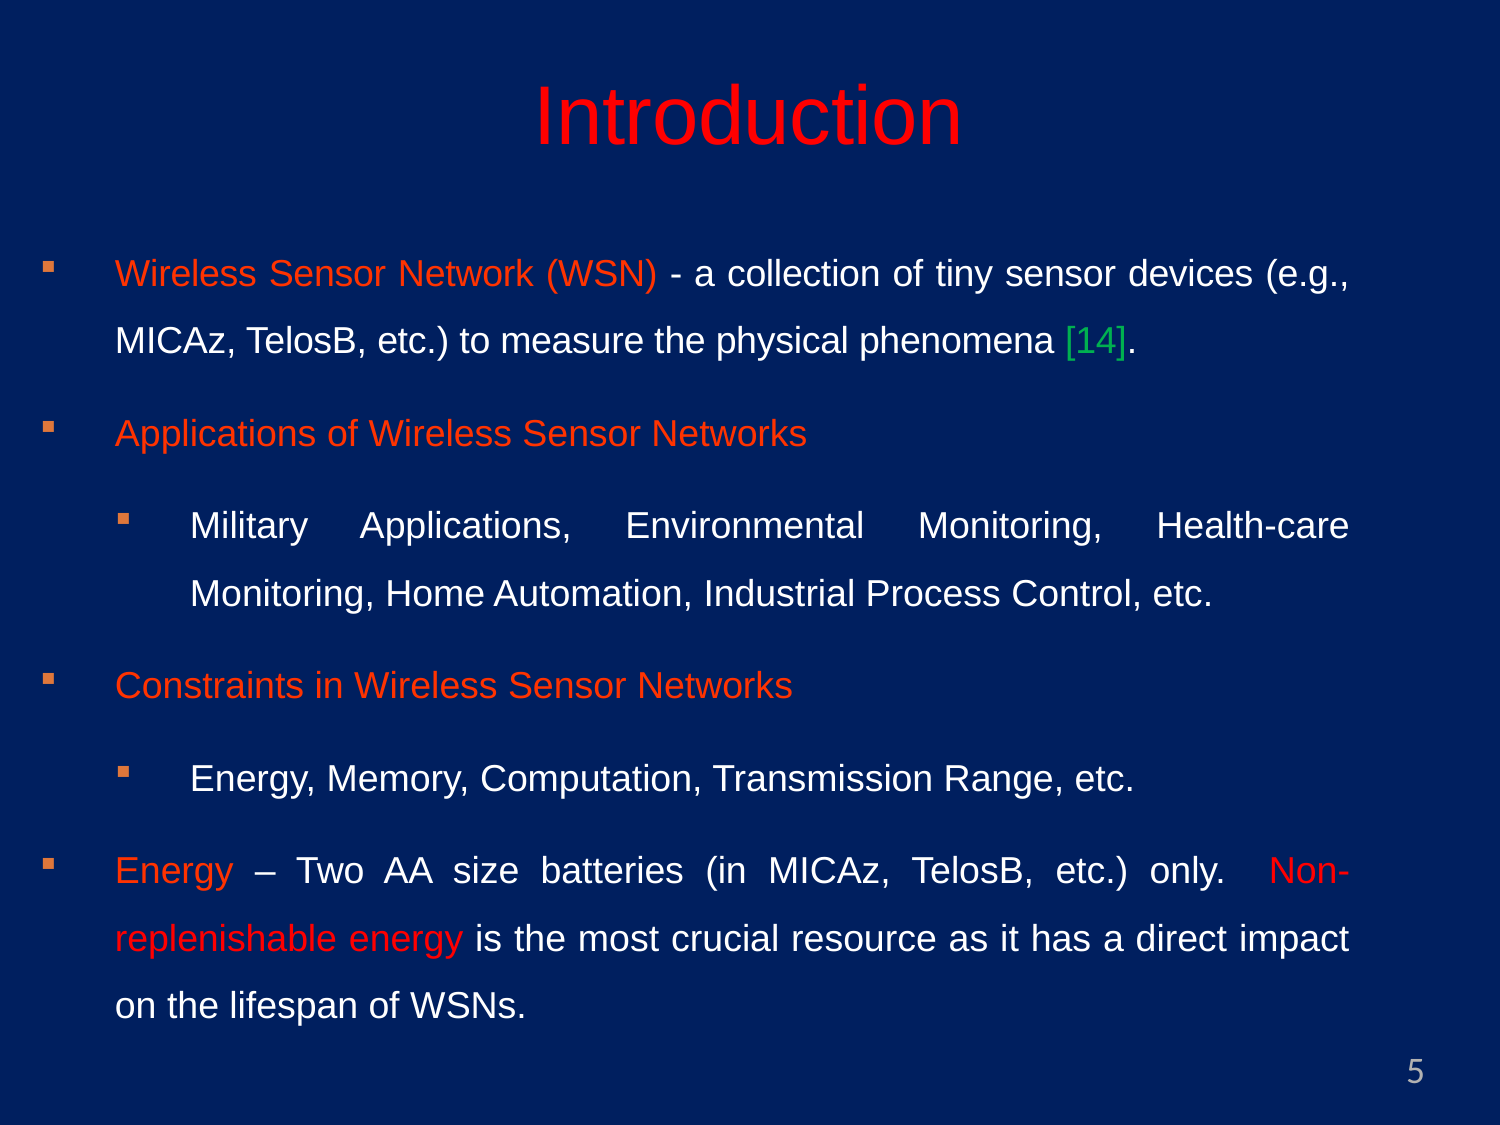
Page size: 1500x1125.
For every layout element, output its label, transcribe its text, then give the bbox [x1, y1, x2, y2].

title Introduction [44, 36, 1456, 250]
slide_number 5 [1080, 1046, 1425, 1103]
text_box Wireless Sensor Network (WSN) - a collection of tiny sensor devices (e.g., MICAz, TelosB, etc.) to measure the physical phenomena [14]. Applications of Wireless Sensor Networks Military Applications, Environmental Monitoring, Health-care Monitoring, Home Automation, Industrial Process Control, etc. Constraints in Wireless Sensor Networks Energy, Memory, Computation, Transmission Range, etc. Energy – Two AA size batteries (in MICAz, TelosB, etc.) only. Non-replenishable energy is the most crucial resource as it has a direct impact on the lifespan of WSNs. [37, 226, 1350, 1027]
